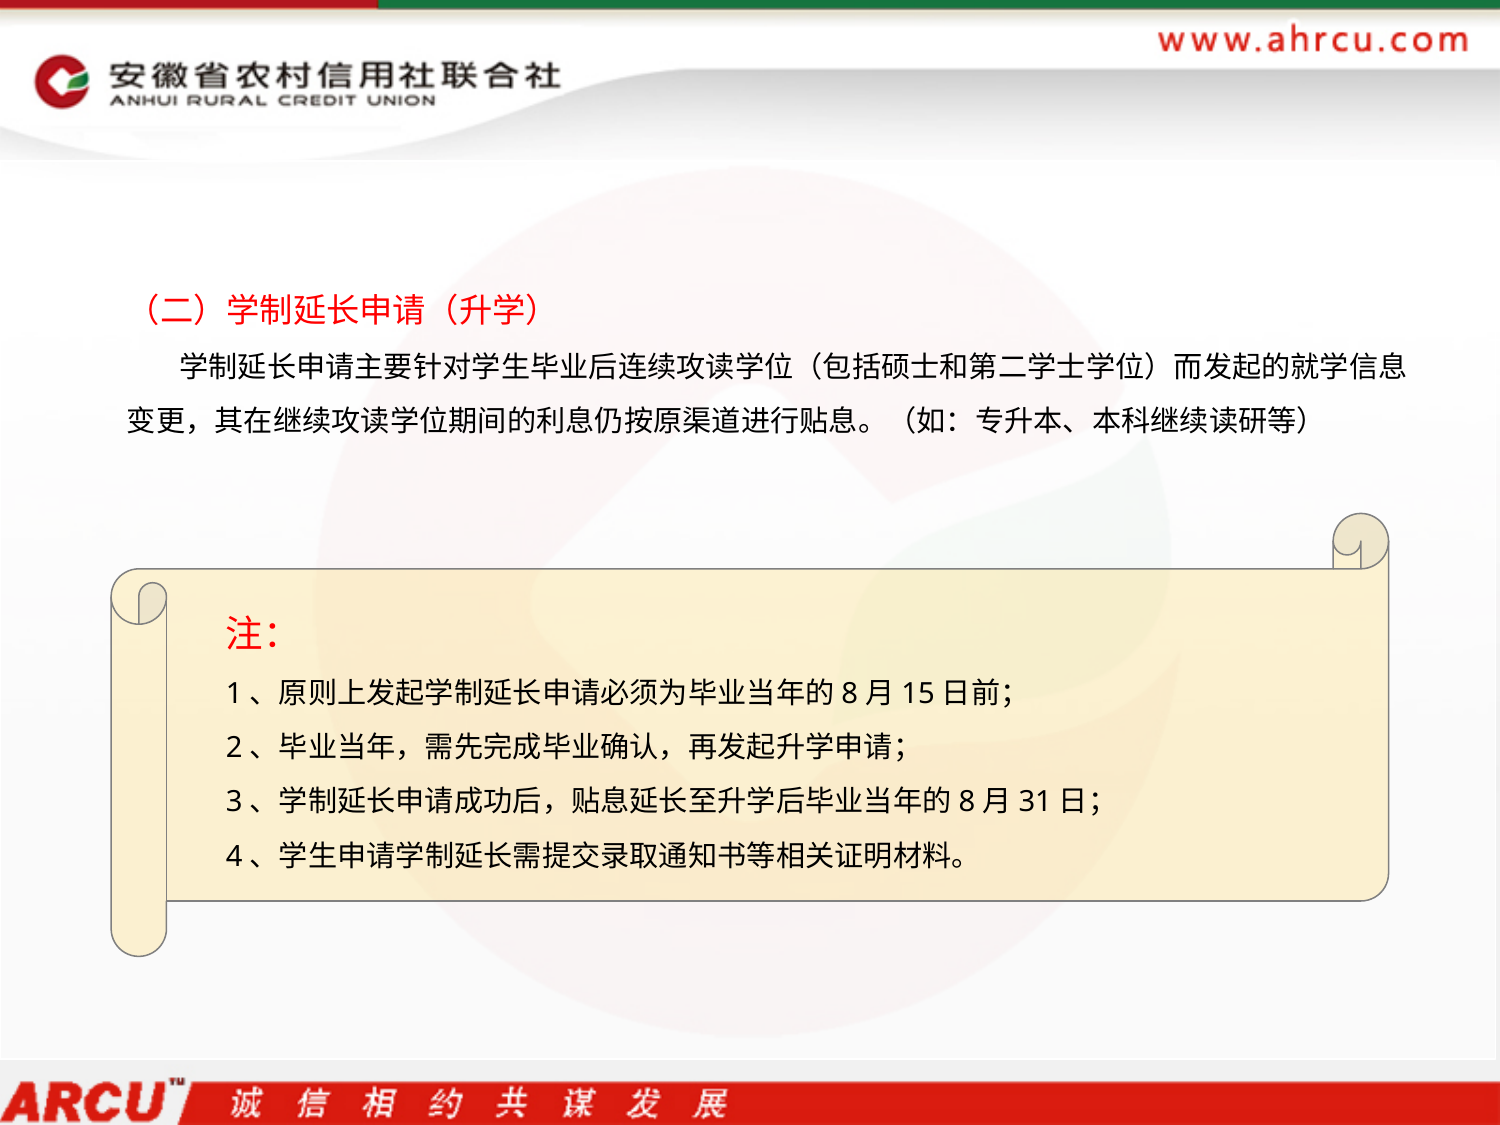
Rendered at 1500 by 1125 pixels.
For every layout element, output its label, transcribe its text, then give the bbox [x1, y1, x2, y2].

text_box [111, 513, 1389, 957]
picture [0, 0, 1500, 1125]
text_box 注： 1、原则上发起学制延长申请必须为毕业当年的8月15日前； 2、毕业当年，需先完成毕业确认，再发起升学申请； 3、学制延长申请成功后，贴息延长至升学后毕业当年的8月31日； 4、学生申请学制延长需提交录取通知书等相关证明材料。 [211, 593, 1364, 915]
text_box （二）学制延长申请（升学） 学制延长申请主要针对学生毕业后连续攻读学位（包括硕士和第二学士学位）而发起的就学信息变更，其在继续攻读学位期间的利息仍按原渠道进行贴息。（如：专升本、本科继续读研等） [112, 267, 1425, 770]
